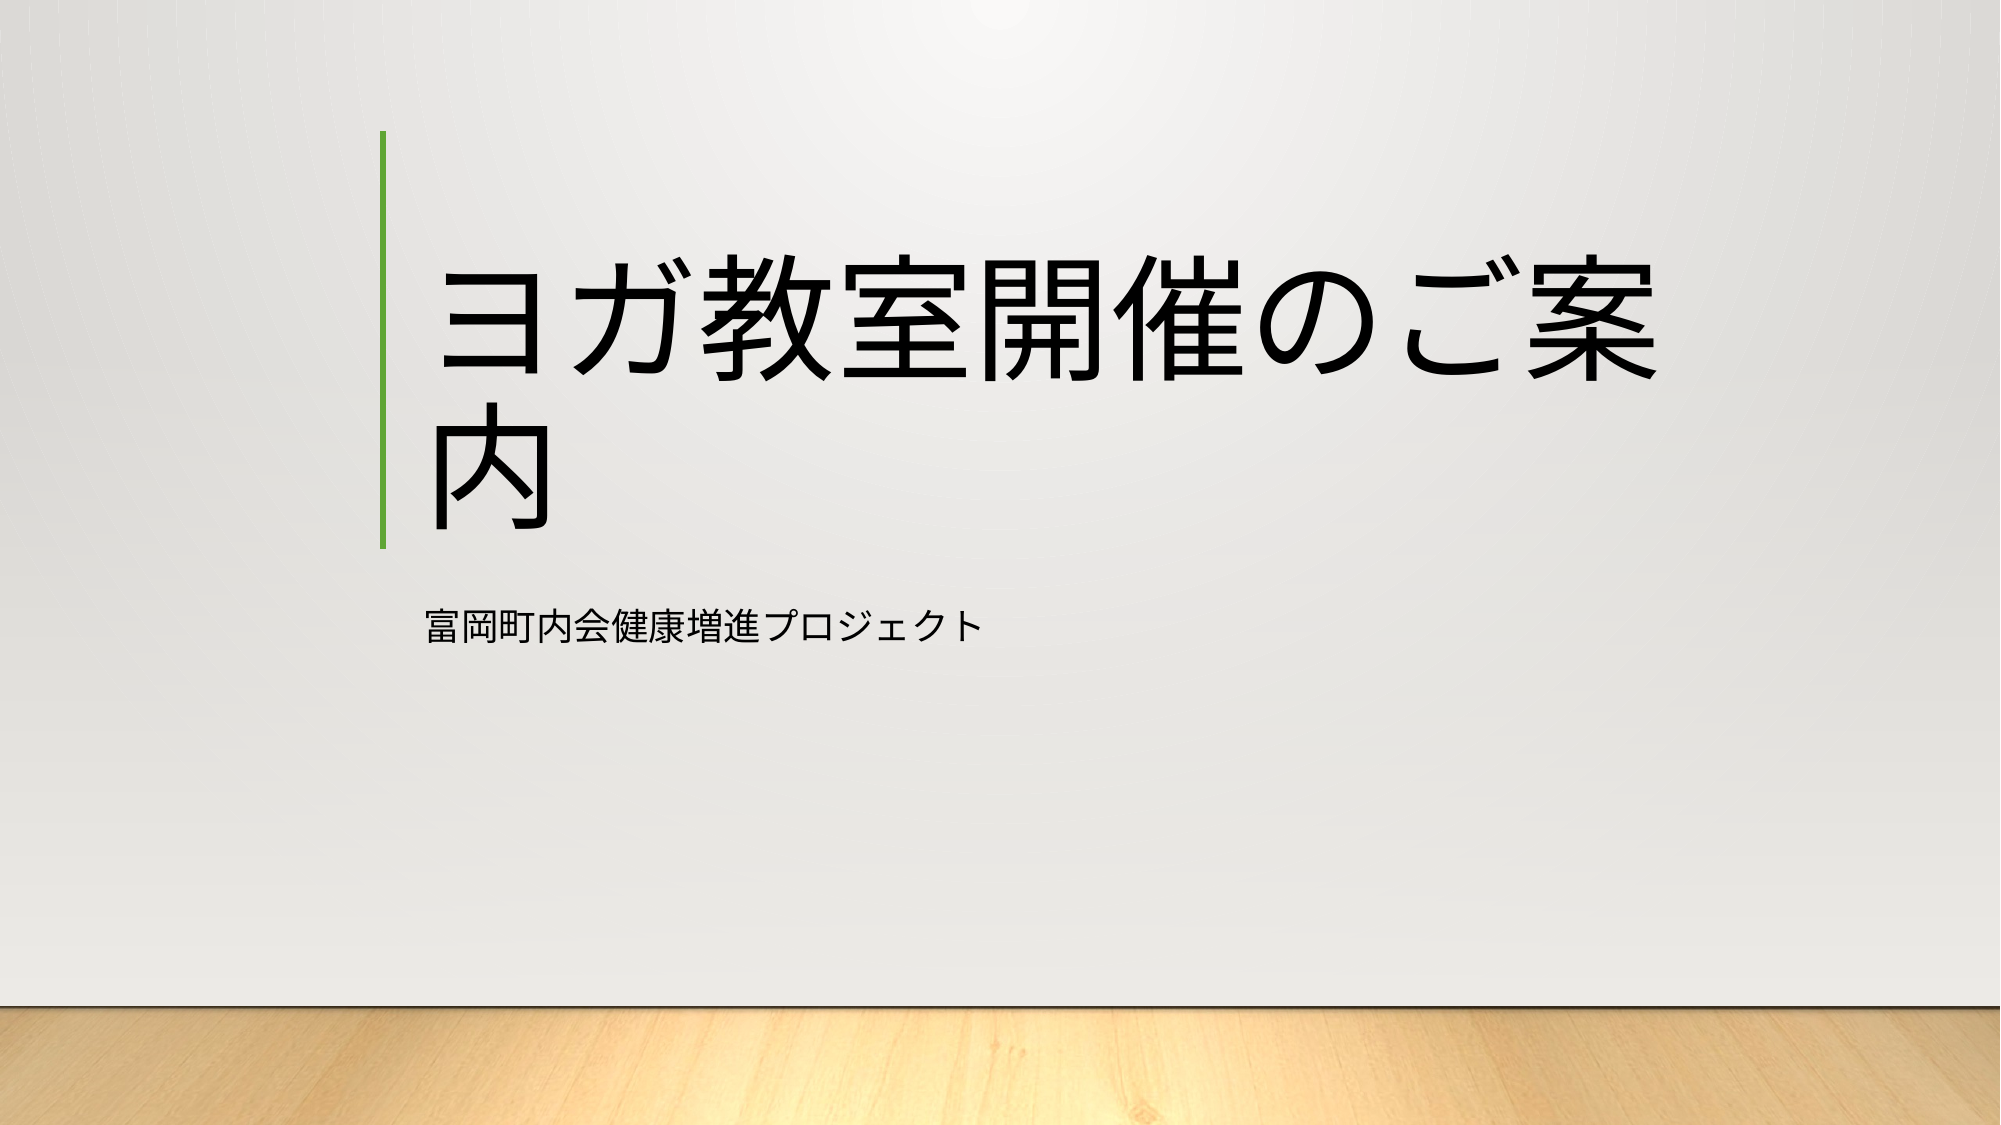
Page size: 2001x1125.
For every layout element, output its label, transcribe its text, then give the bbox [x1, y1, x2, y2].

subtitle 富岡町内会健康増進プロジェクト [408, 579, 1814, 740]
title ヨガ教室開催のご案内 [408, 131, 1814, 549]
picture [0, 1006, 2000, 1125]
